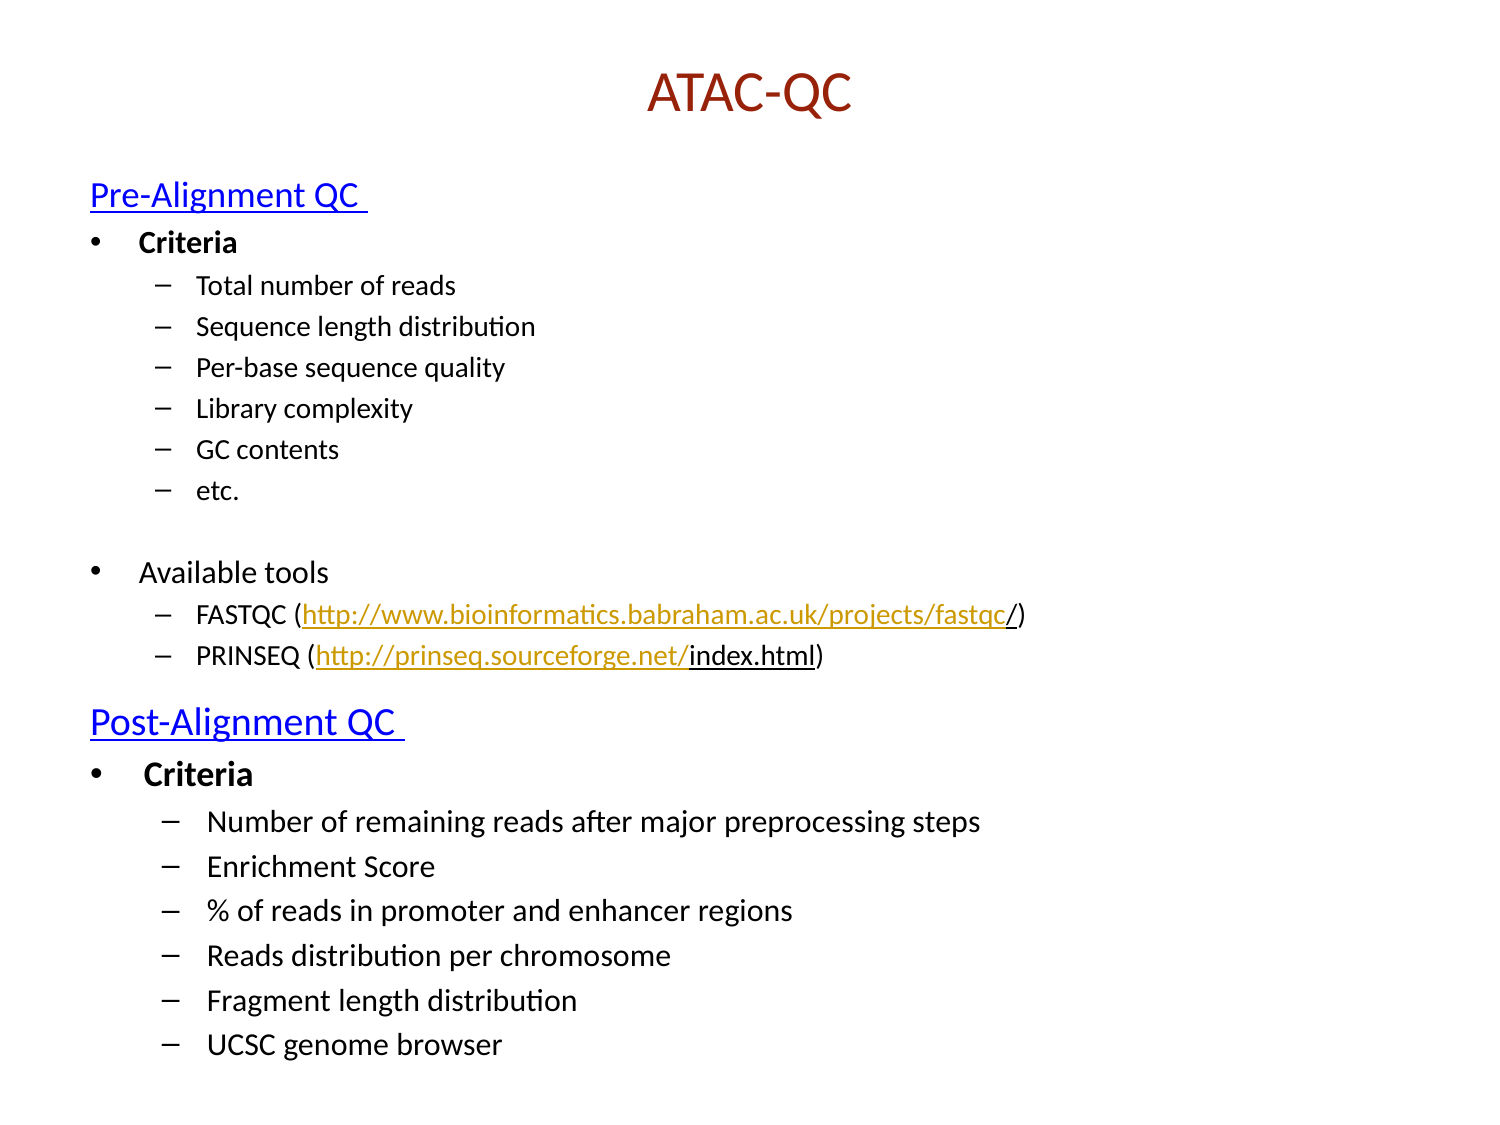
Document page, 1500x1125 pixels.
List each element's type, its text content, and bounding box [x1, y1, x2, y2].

text_box Post-Alignment QC Criteria Number of remaining reads after major preprocessing steps Enrichment Score % of reads in promoter and enhancer regions Reads distribution per chromosome Fragment length distribution UCSC genome browser [74, 688, 1425, 1070]
title ATAC-QC [75, 33, 1425, 144]
list Pre-Alignment QC Criteria Total number of reads Sequence length distribution Per-base sequence quality Library complexity GC contents etc. Available tools FASTQC (http://www.bioinformatics.babraham.ac.uk/projects/fastqc/) PRINSEQ (http://prinseq.sourceforge.net/index.html) [75, 163, 1425, 685]
